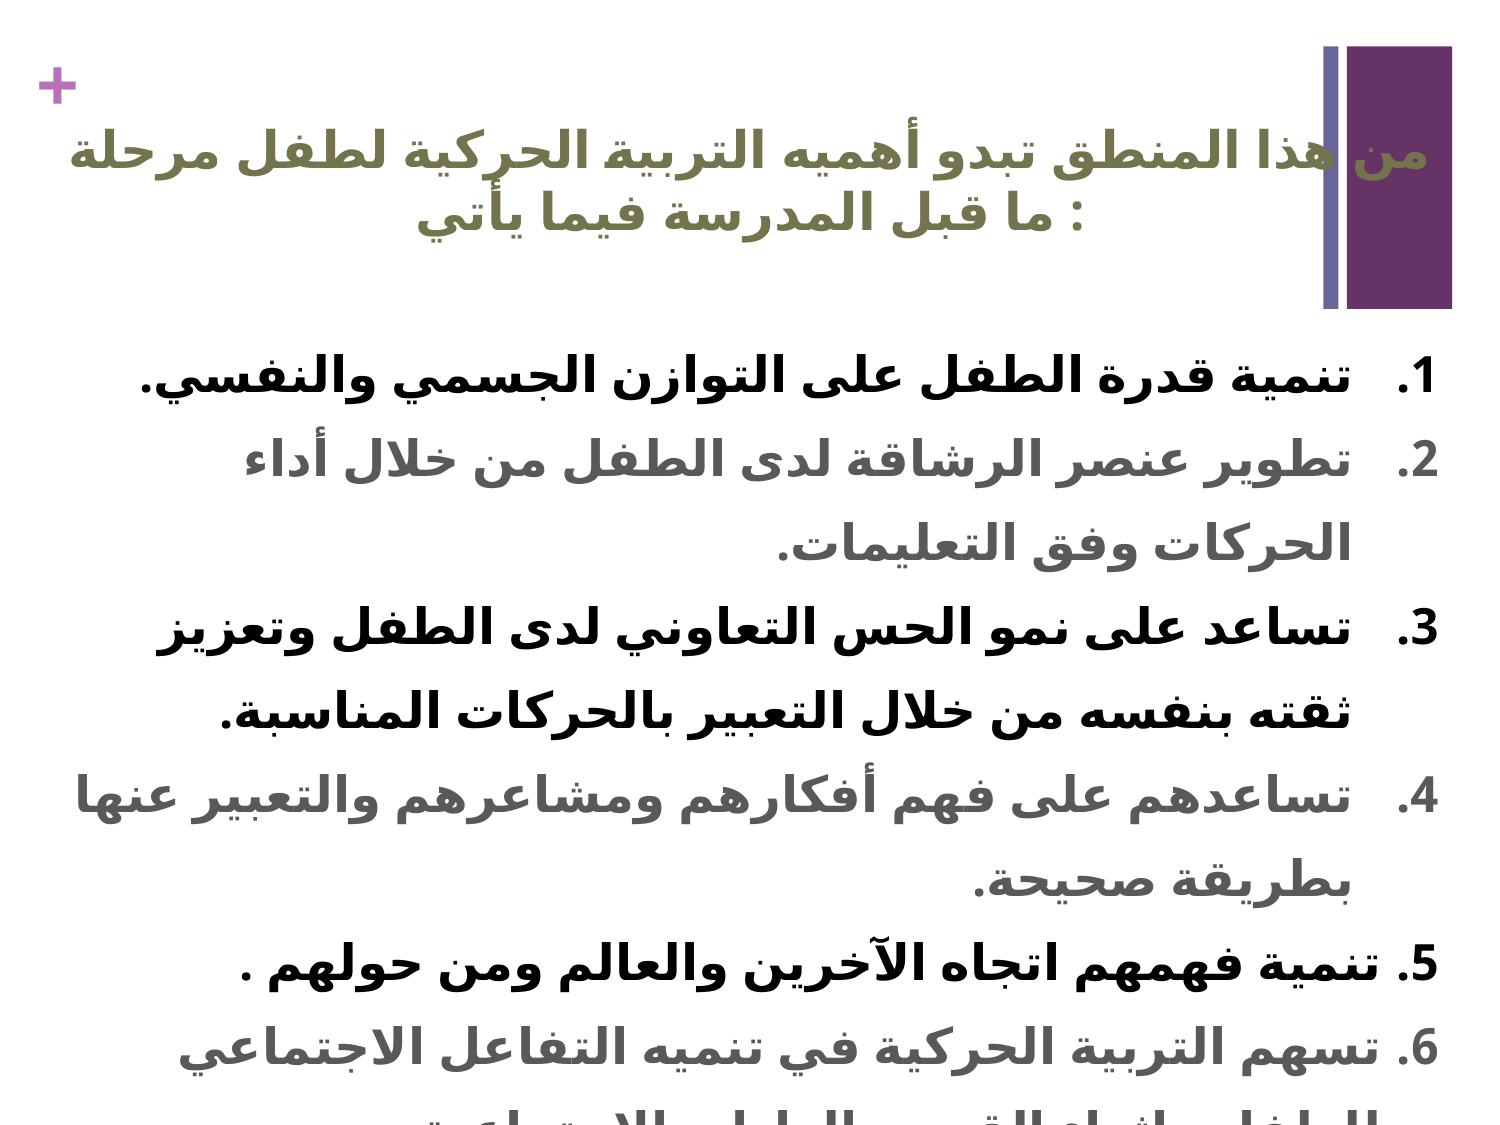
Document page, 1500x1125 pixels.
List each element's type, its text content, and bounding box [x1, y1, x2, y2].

text_box تنمية قدرة الطفل على التوازن الجسمي والنفسي. تطوير عنصر الرشاقة لدى الطفل من خلال أداء الحركات وفق التعليمات. تساعد على نمو الحس التعاوني لدى الطفل وتعزيز ثقته بنفسه من خلال التعبير بالحركات المناسبة. تساعدهم على فهم أفكارهم ومشاعرهم والتعبير عنها بطريقة صحيحة. تنمية فهمهم اتجاه الآخرين والعالم ومن حولهم . تسهم التربية الحركية في تنميه التفاعل الاجتماعي للطفل وإثراء القيم و العادات الاجتماعية. [46, 311, 1454, 1125]
title من هذا المنطق تبدو أهميه التربية الحركية لطفل مرحلة ما قبل المدرسة فيما يأتي : [46, 109, 1454, 311]
